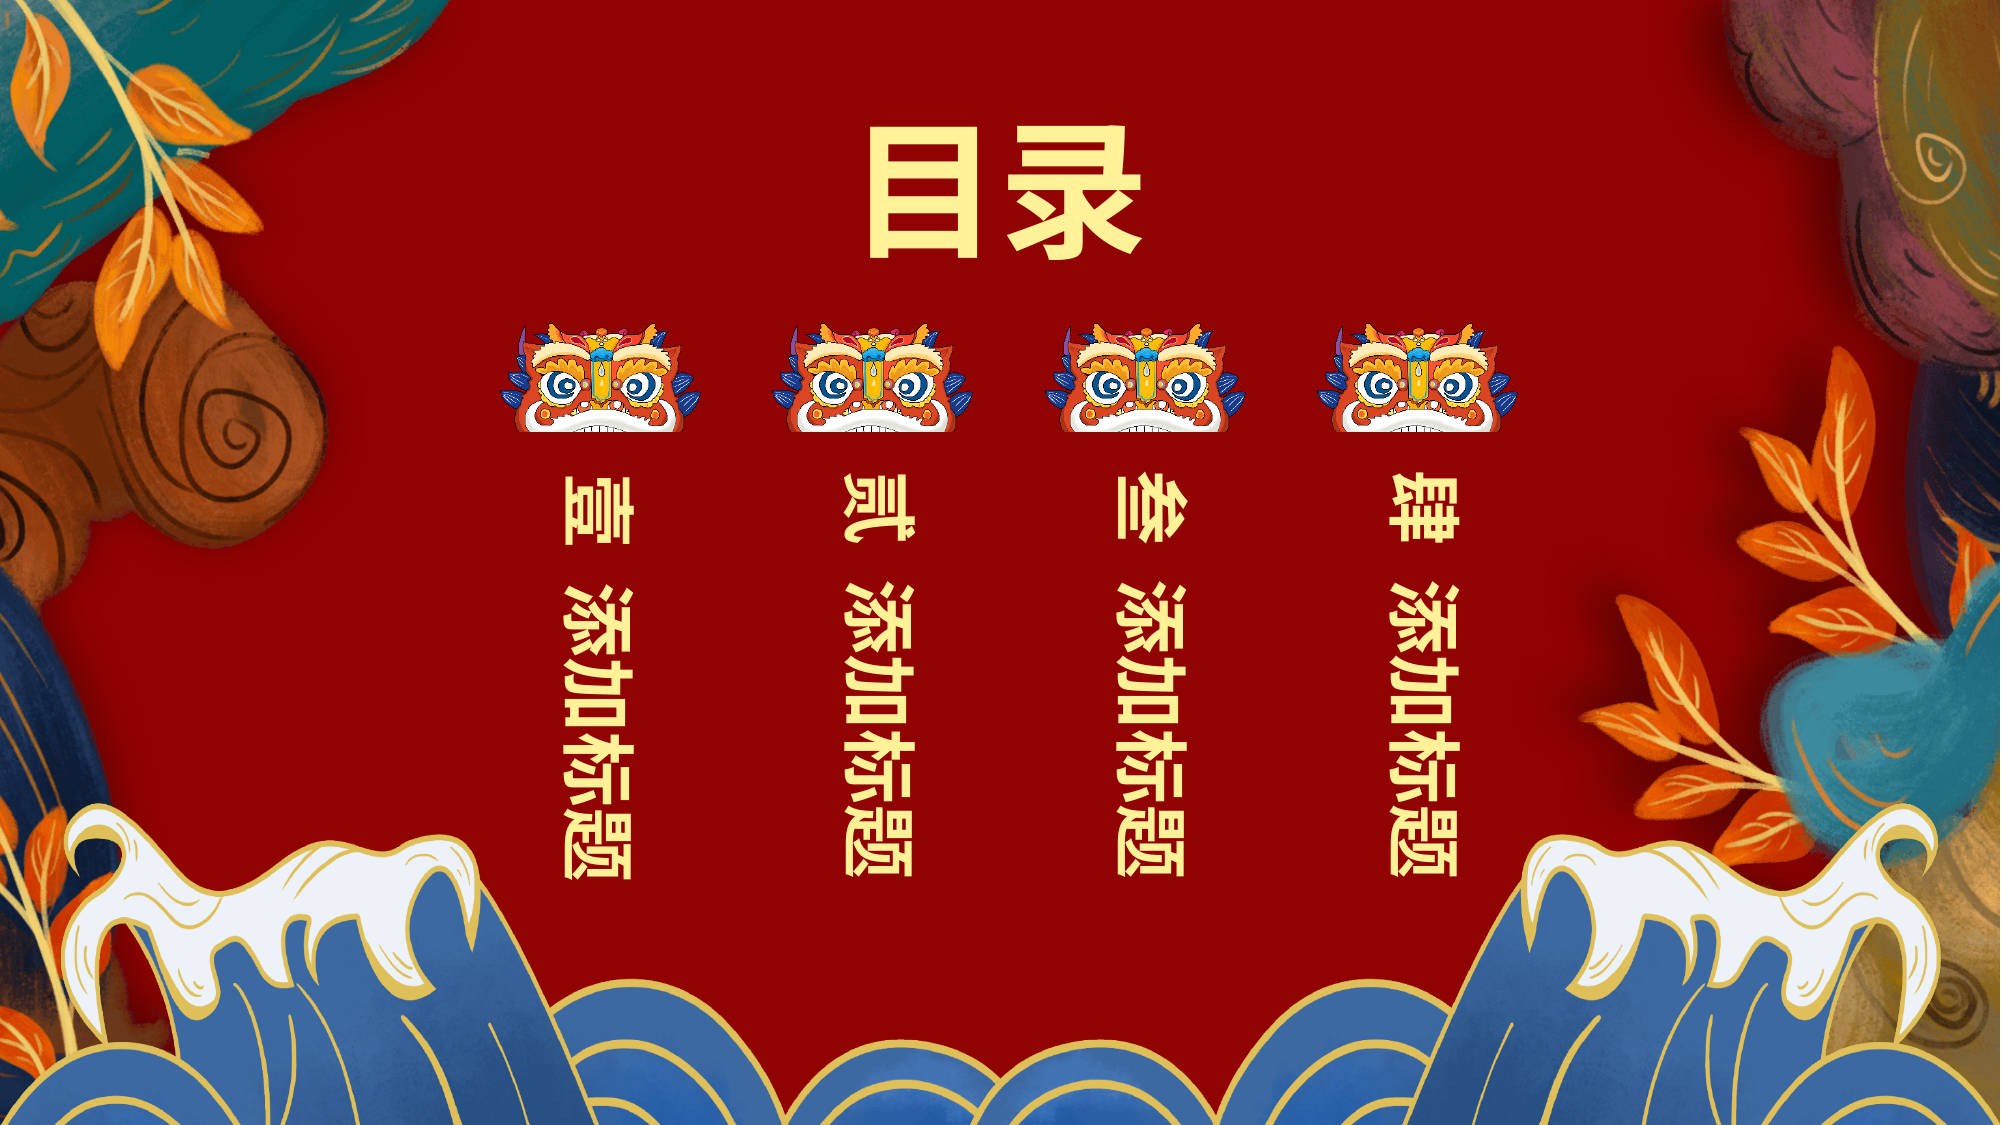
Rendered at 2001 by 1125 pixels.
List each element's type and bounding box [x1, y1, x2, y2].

picture [0, 0, 2001, 1125]
text_box [0, 750, 2000, 1125]
text_box [1025, 318, 1267, 900]
text_box [480, 318, 722, 900]
text_box [1297, 318, 1539, 900]
text_box [752, 318, 994, 900]
